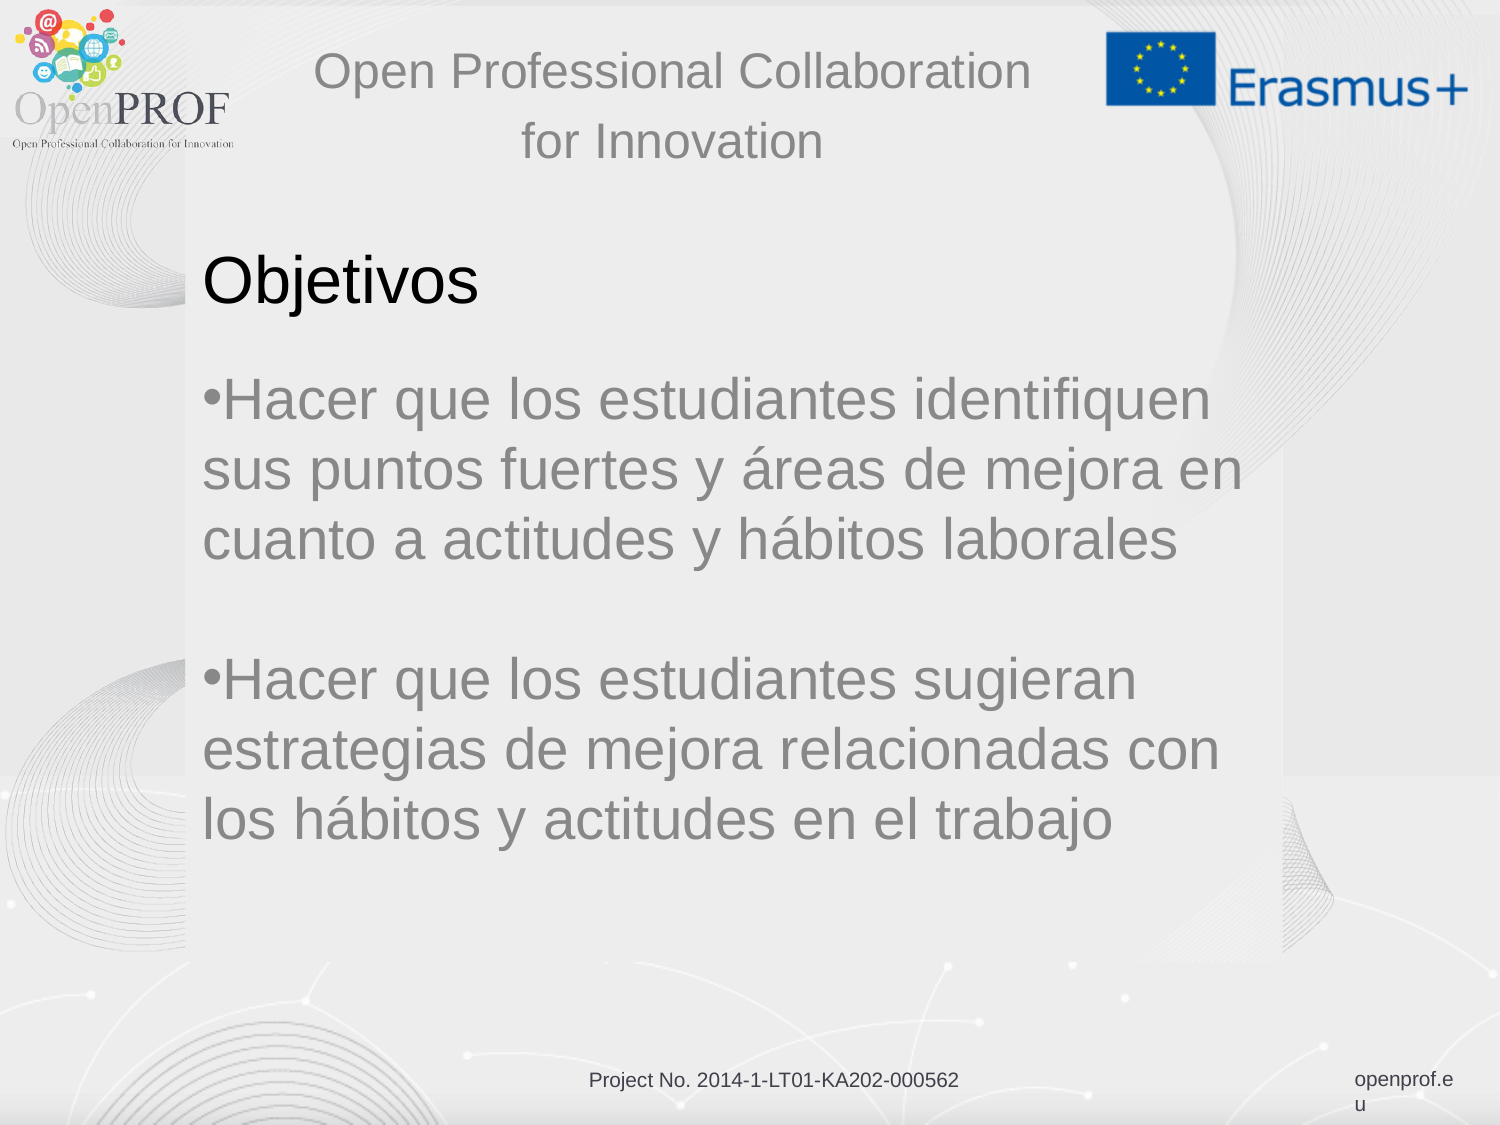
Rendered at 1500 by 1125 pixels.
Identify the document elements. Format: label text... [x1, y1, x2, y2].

text_box Open Professional Collaboration for Innovation [251, 31, 1110, 156]
title Objetivos [187, 249, 1317, 386]
subtitle Hacer que los estudiantes identifiquen sus puntos fuertes y áreas de mejora en cuanto a actitudes y hábitos laborales Hacer que los estudiantes sugieran estrategias de mejora relacionadas con los hábitos y actitudes en el trabajo [187, 353, 1275, 604]
picture [0, 0, 1500, 1125]
